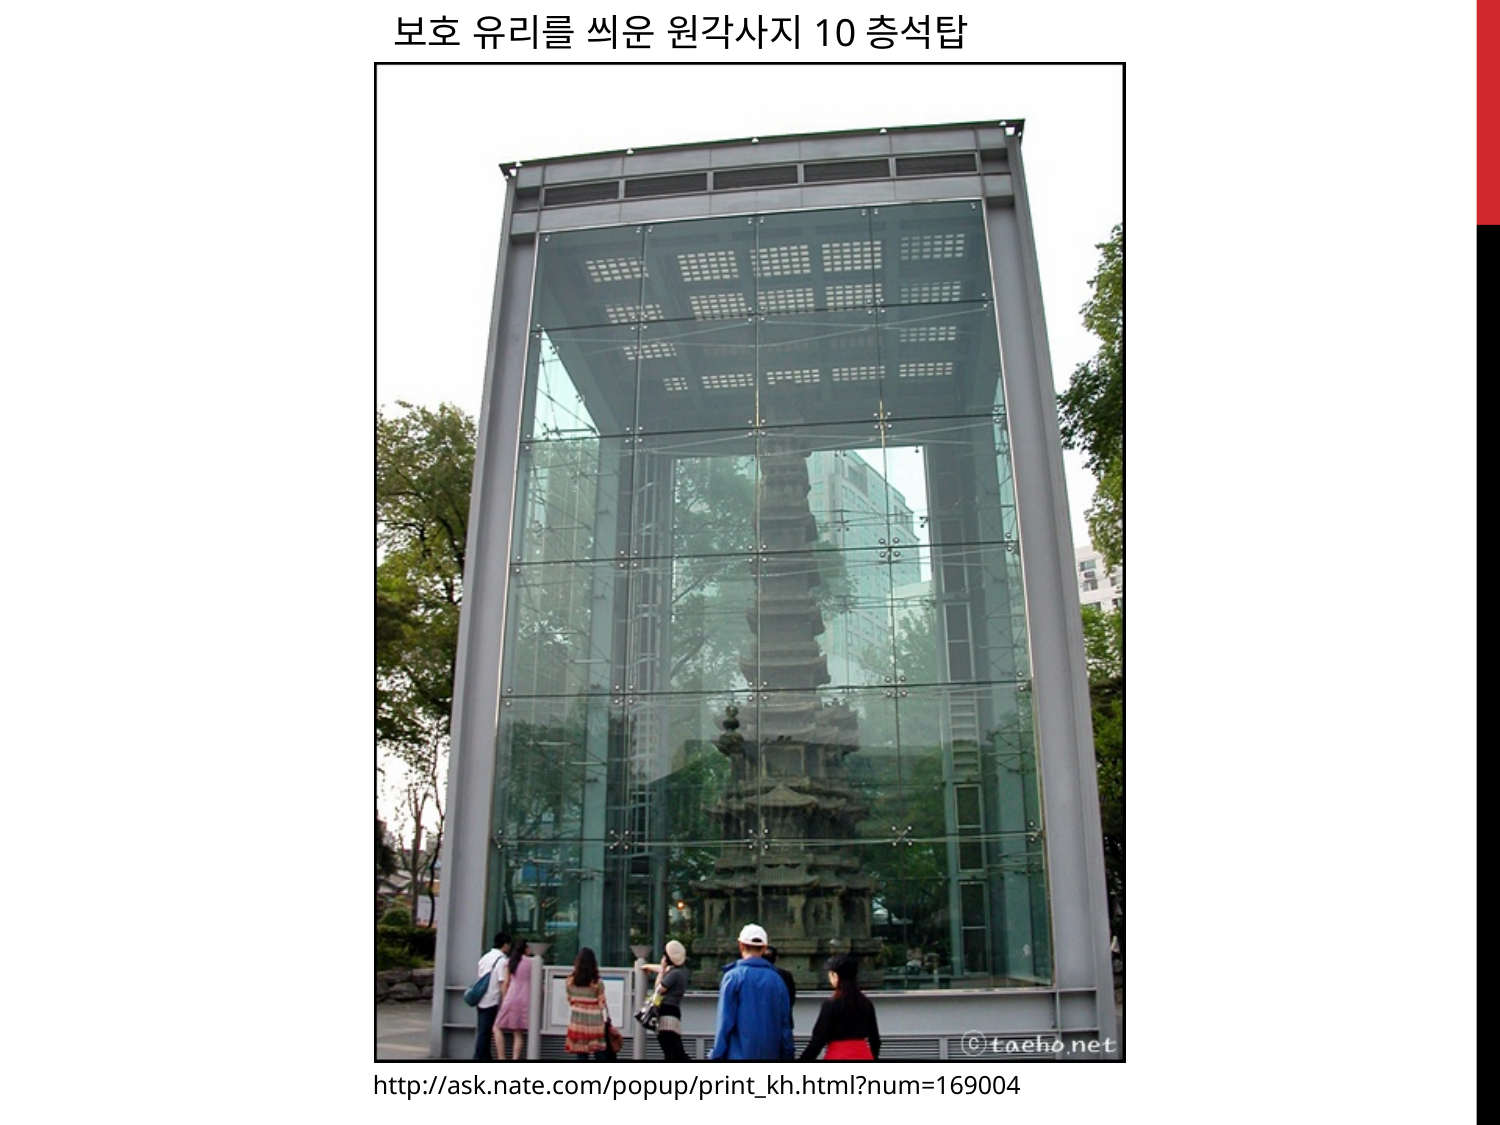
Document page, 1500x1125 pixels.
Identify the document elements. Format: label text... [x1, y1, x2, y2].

text_box http://ask.nate.com/popup/print_kh.html?num=169004 [358, 1062, 1109, 1108]
picture [373, 61, 1127, 1063]
text_box 보호 유리를 씌운 원각사지10층석탑 [378, 1, 984, 57]
